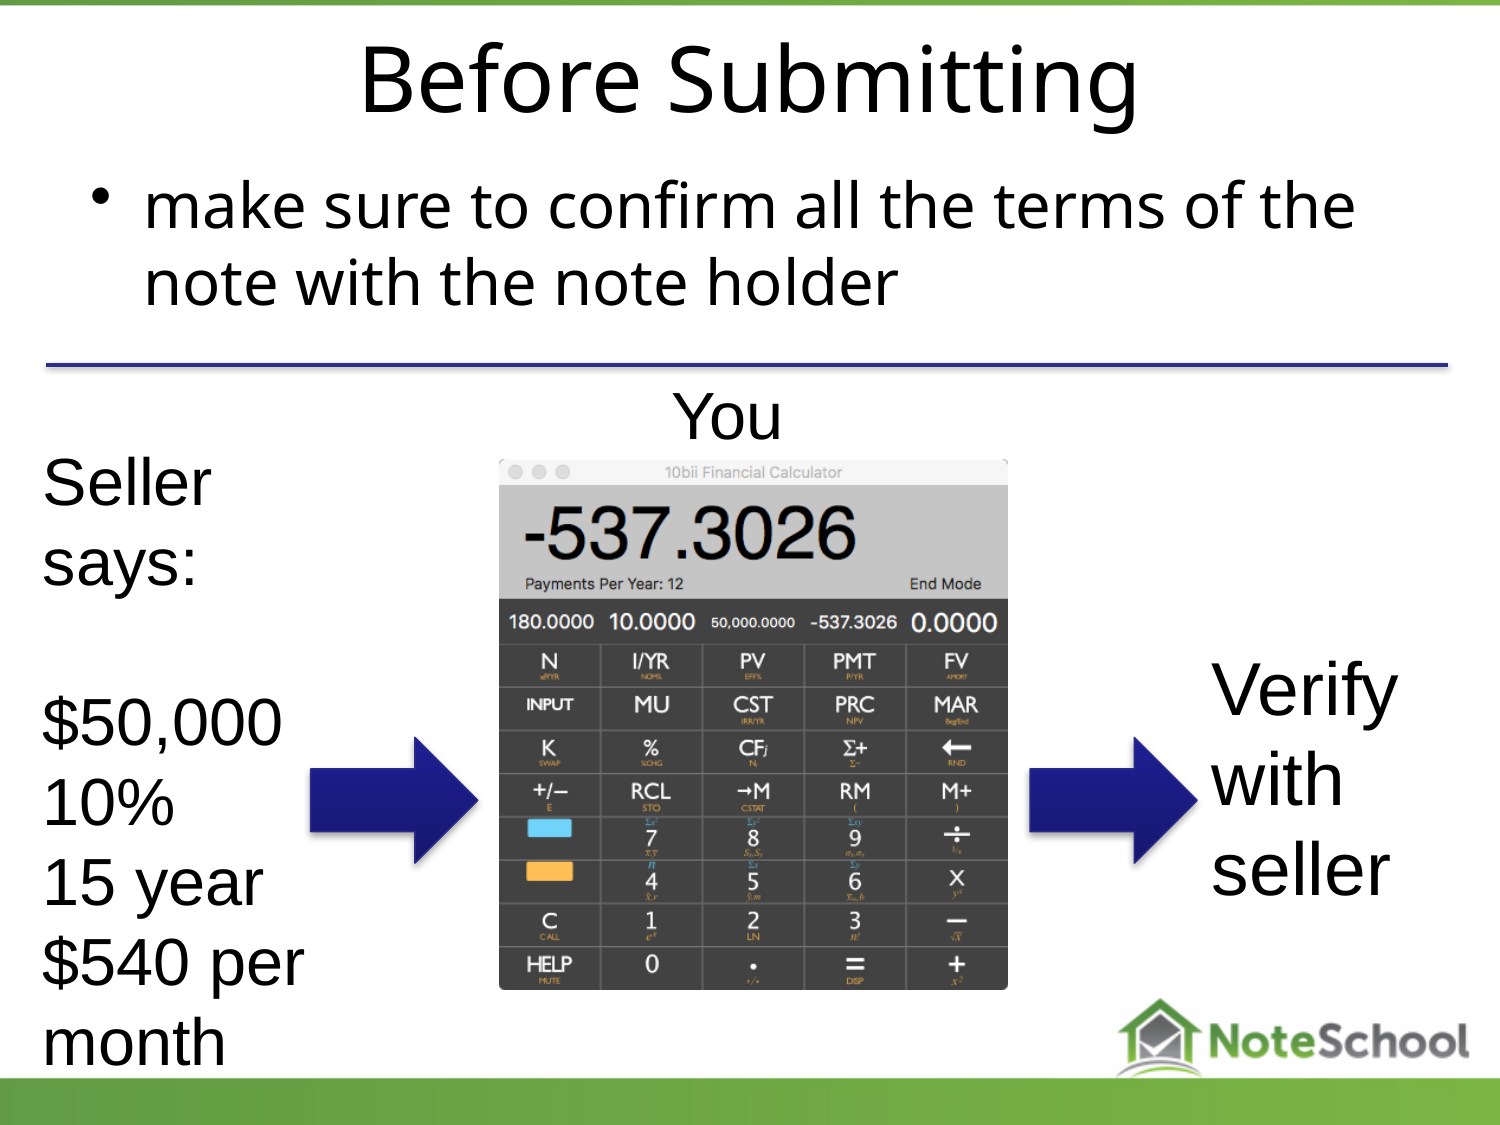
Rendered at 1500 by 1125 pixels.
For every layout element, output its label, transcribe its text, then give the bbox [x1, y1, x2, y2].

list make sure to confirm all the terms of the note with the note holder [74, 157, 1426, 326]
text_box [1029, 736, 1197, 864]
text_box Seller says: $50,000 10% 15 year $540 per month [28, 431, 381, 1086]
picture [0, 0, 1500, 1125]
title Before Submitting [74, 5, 1426, 146]
text_box Verify with seller [1197, 633, 1482, 918]
text_box You [615, 375, 840, 458]
text_box [309, 736, 479, 864]
